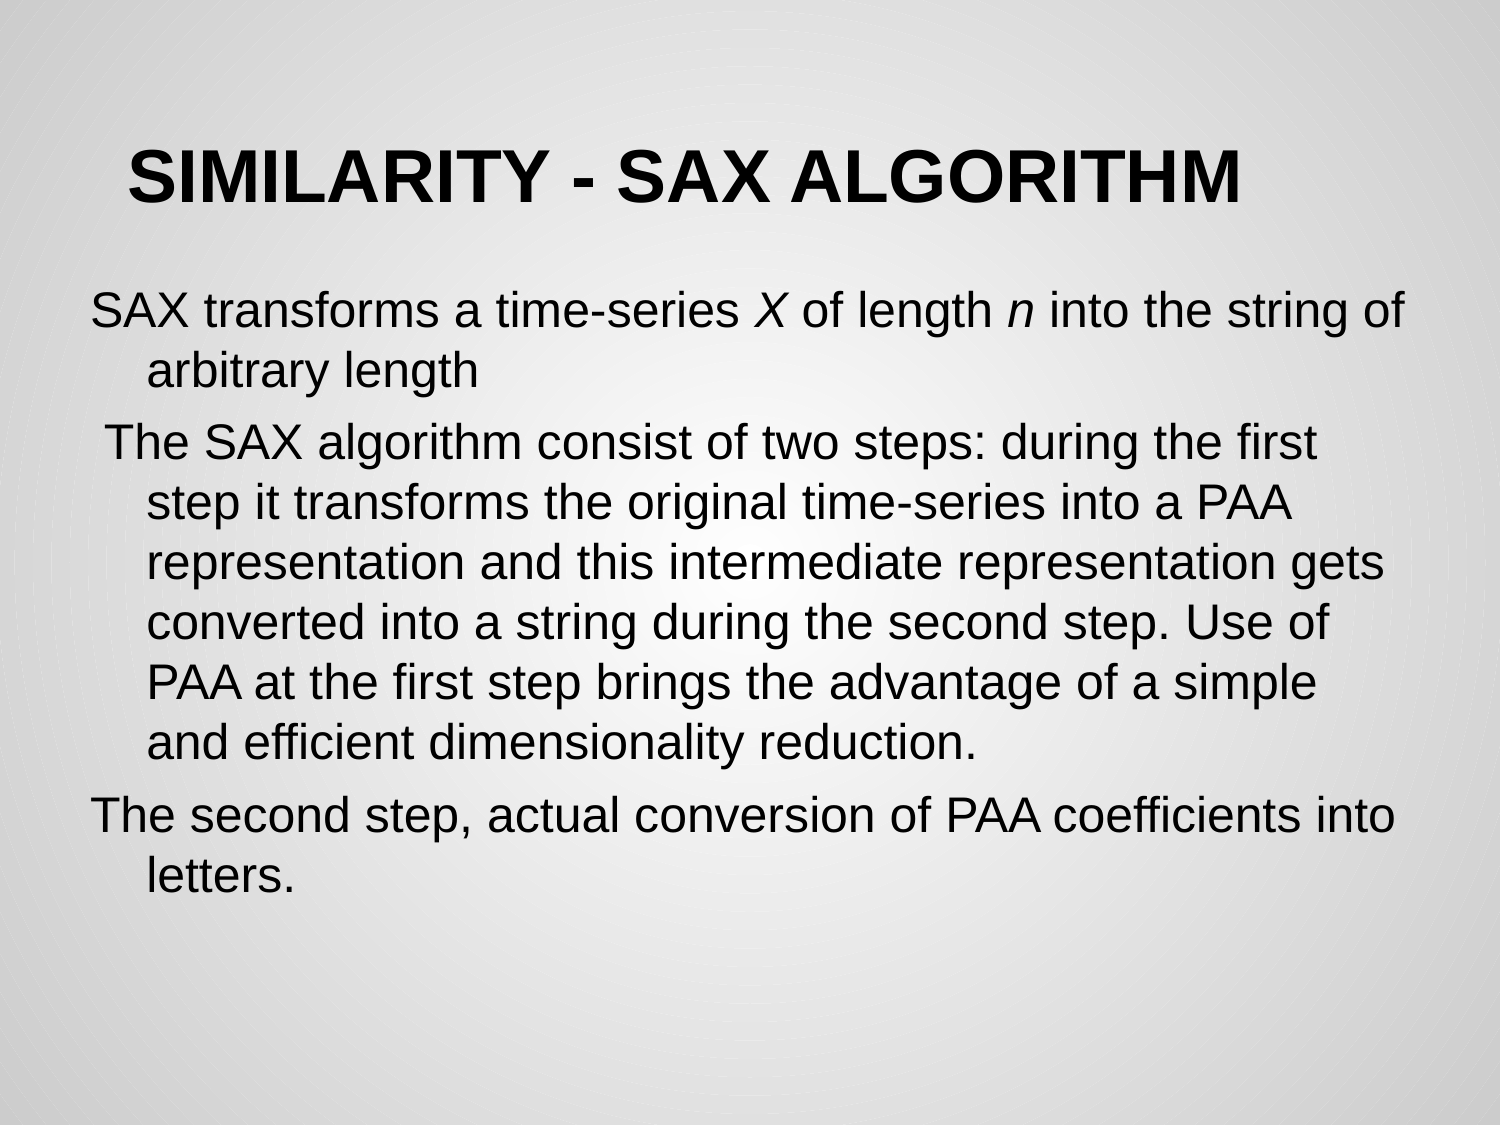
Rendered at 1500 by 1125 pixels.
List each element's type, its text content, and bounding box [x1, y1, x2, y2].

title SIMILARITY - SAX ALGORITHM [75, 45, 1425, 233]
list SAX transforms a time-series X of length n into the string of arbitrary length The SAX algorithm consist of two steps: during the first step it transforms the original time-series into a PAA representation and this intermediate representation gets converted into a string during the second step. Use of PAA at the first step brings the advantage of a simple and efficient dimensionality reduction. The second step, actual conversion of PAA coefficients into letters. [75, 262, 1425, 1078]
